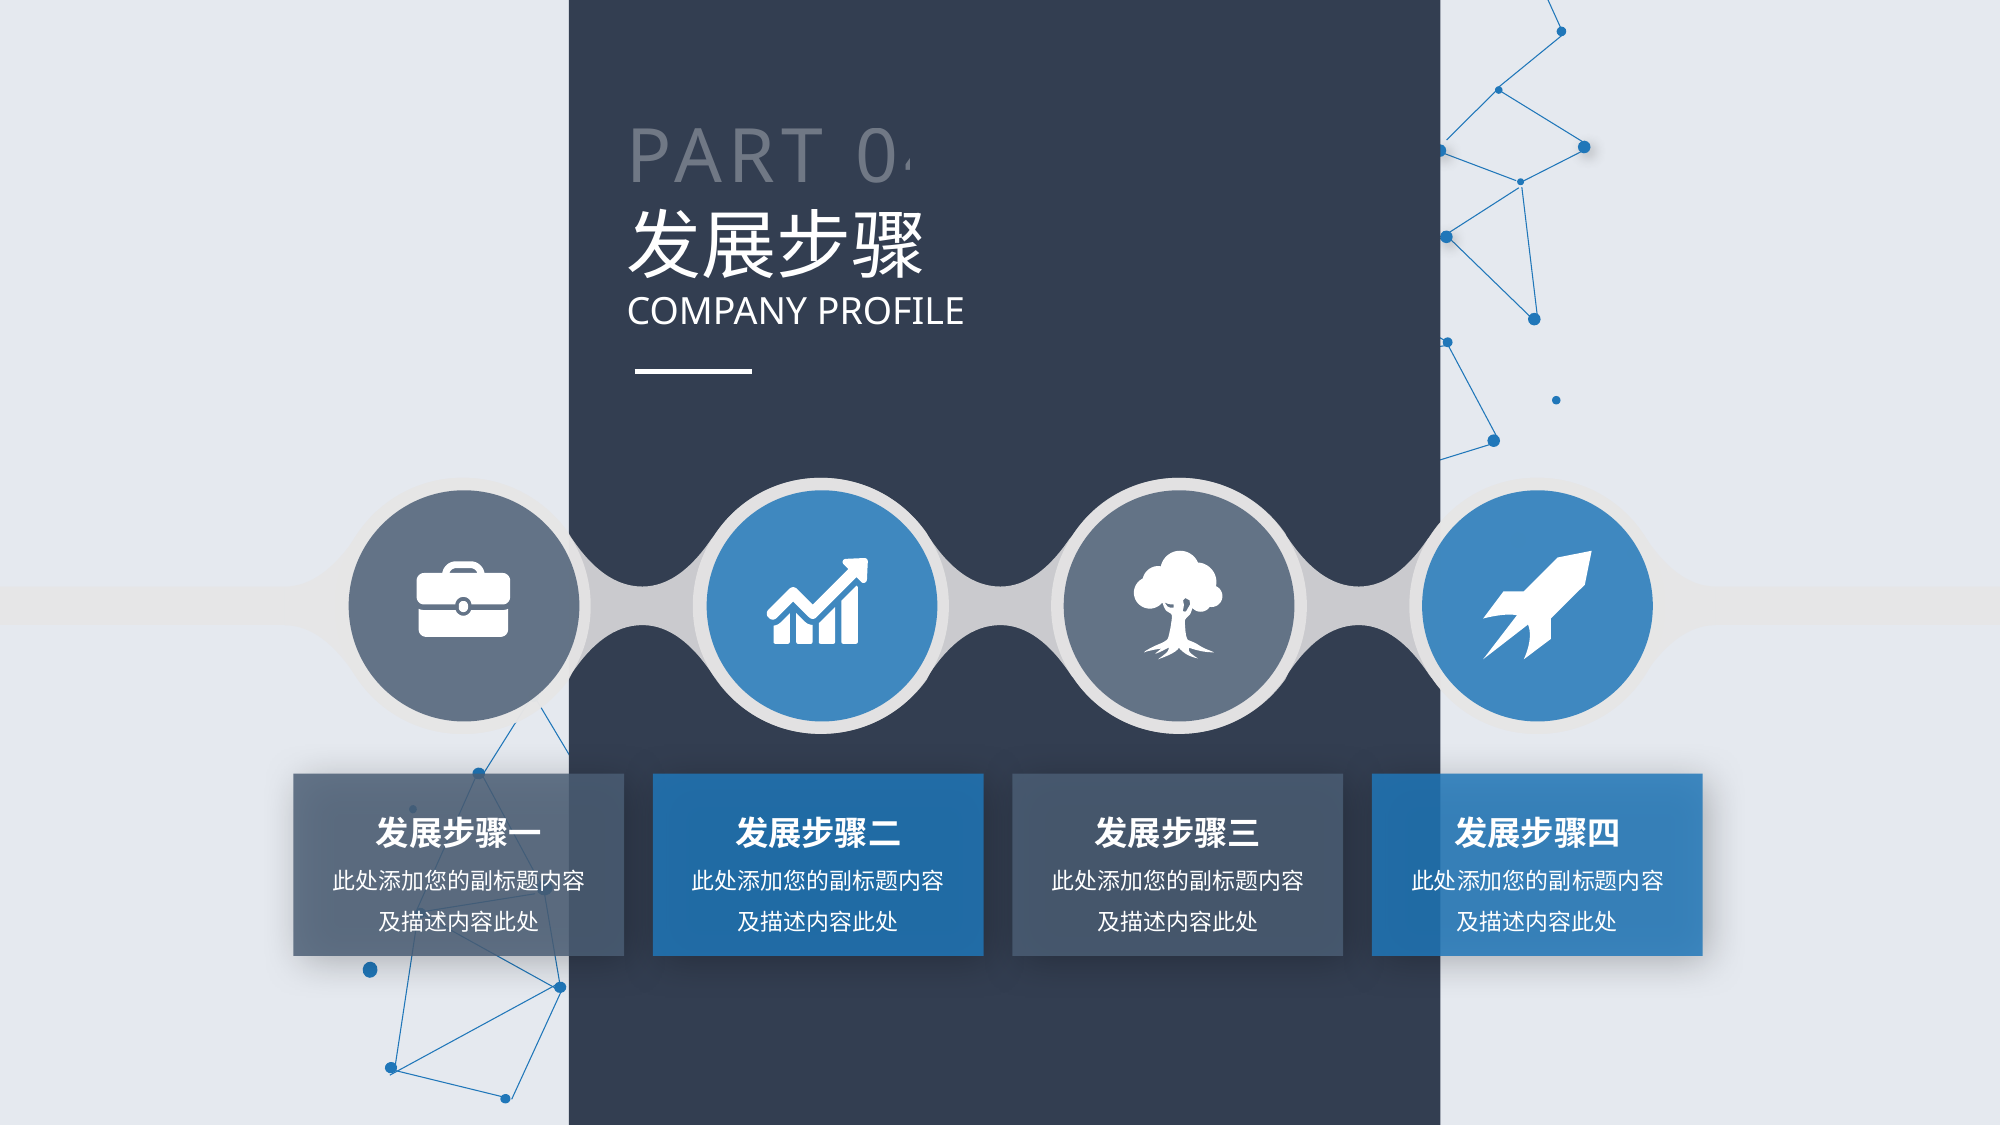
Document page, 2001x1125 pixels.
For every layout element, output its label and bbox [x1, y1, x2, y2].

text_box [416, 561, 511, 637]
text_box [611, 99, 1278, 372]
text_box [1012, 773, 1344, 956]
text_box [293, 773, 625, 956]
text_box [1371, 773, 1703, 956]
text_box [0, 477, 2000, 734]
text_box [652, 773, 984, 956]
text_box [766, 558, 868, 644]
